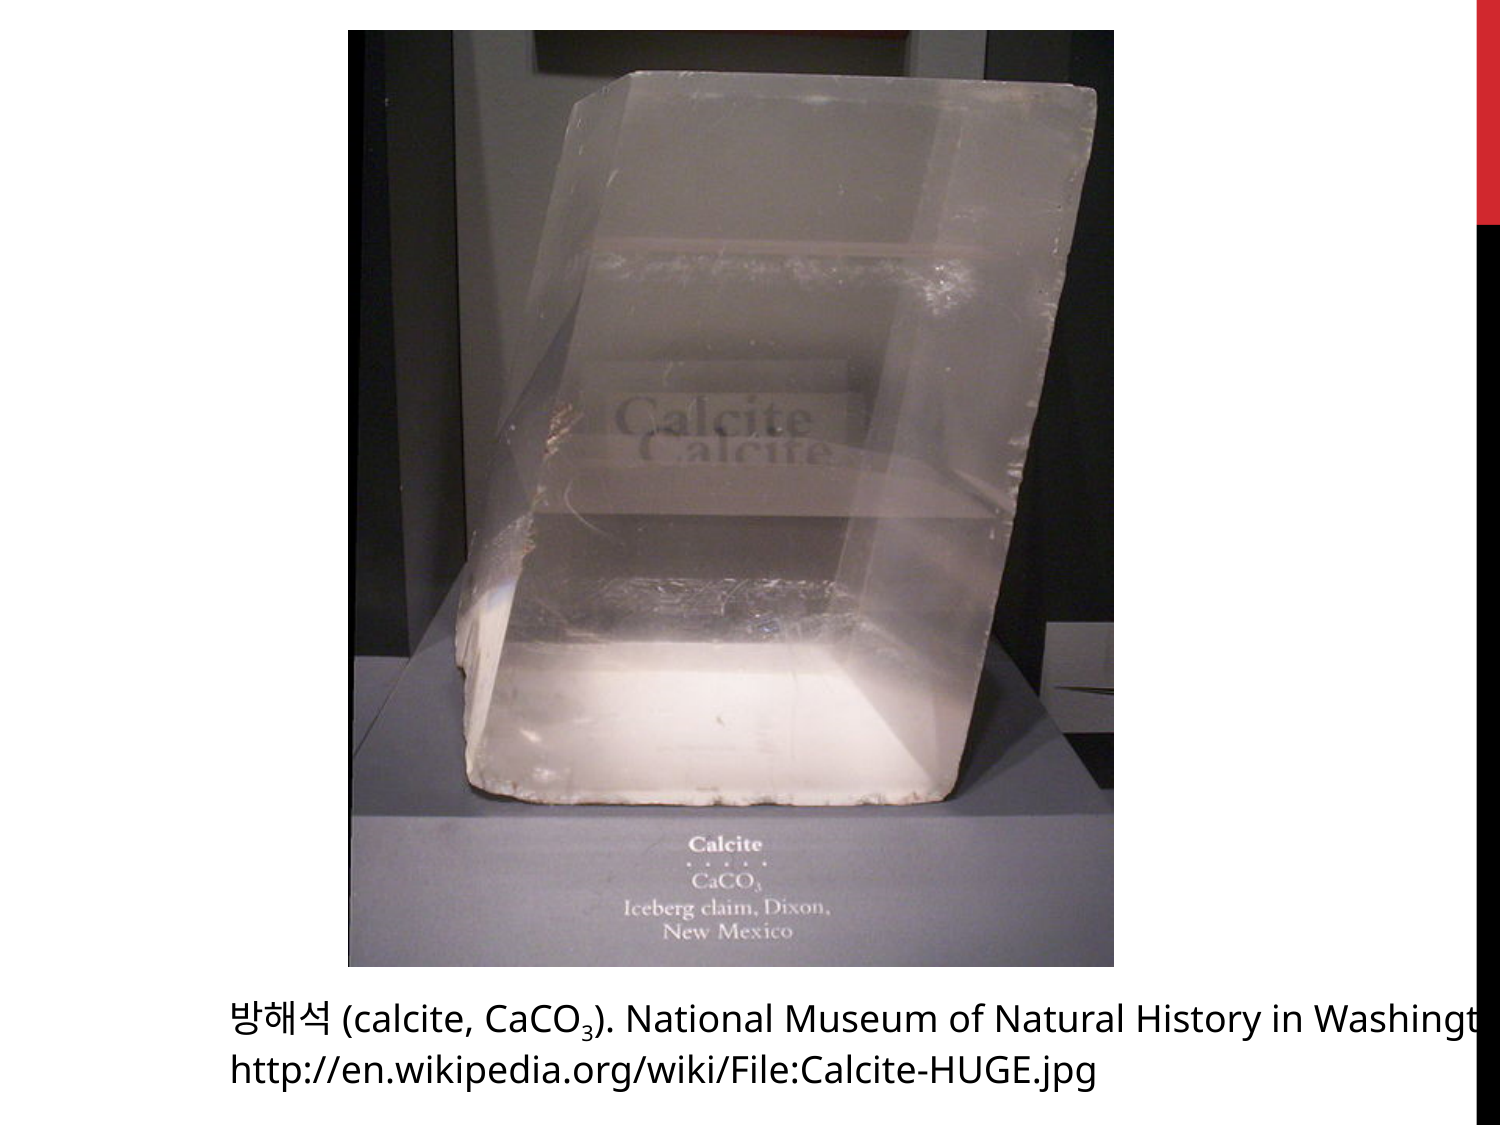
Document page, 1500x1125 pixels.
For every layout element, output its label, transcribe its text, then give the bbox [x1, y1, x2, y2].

picture [347, 30, 1115, 968]
text_box 방해석(calcite, CaCO3). National Museum of Natural History in Washington, DC http://en.wikipedia.org/wiki/File:Calcite-HUGE.jpg [214, 987, 1500, 1099]
